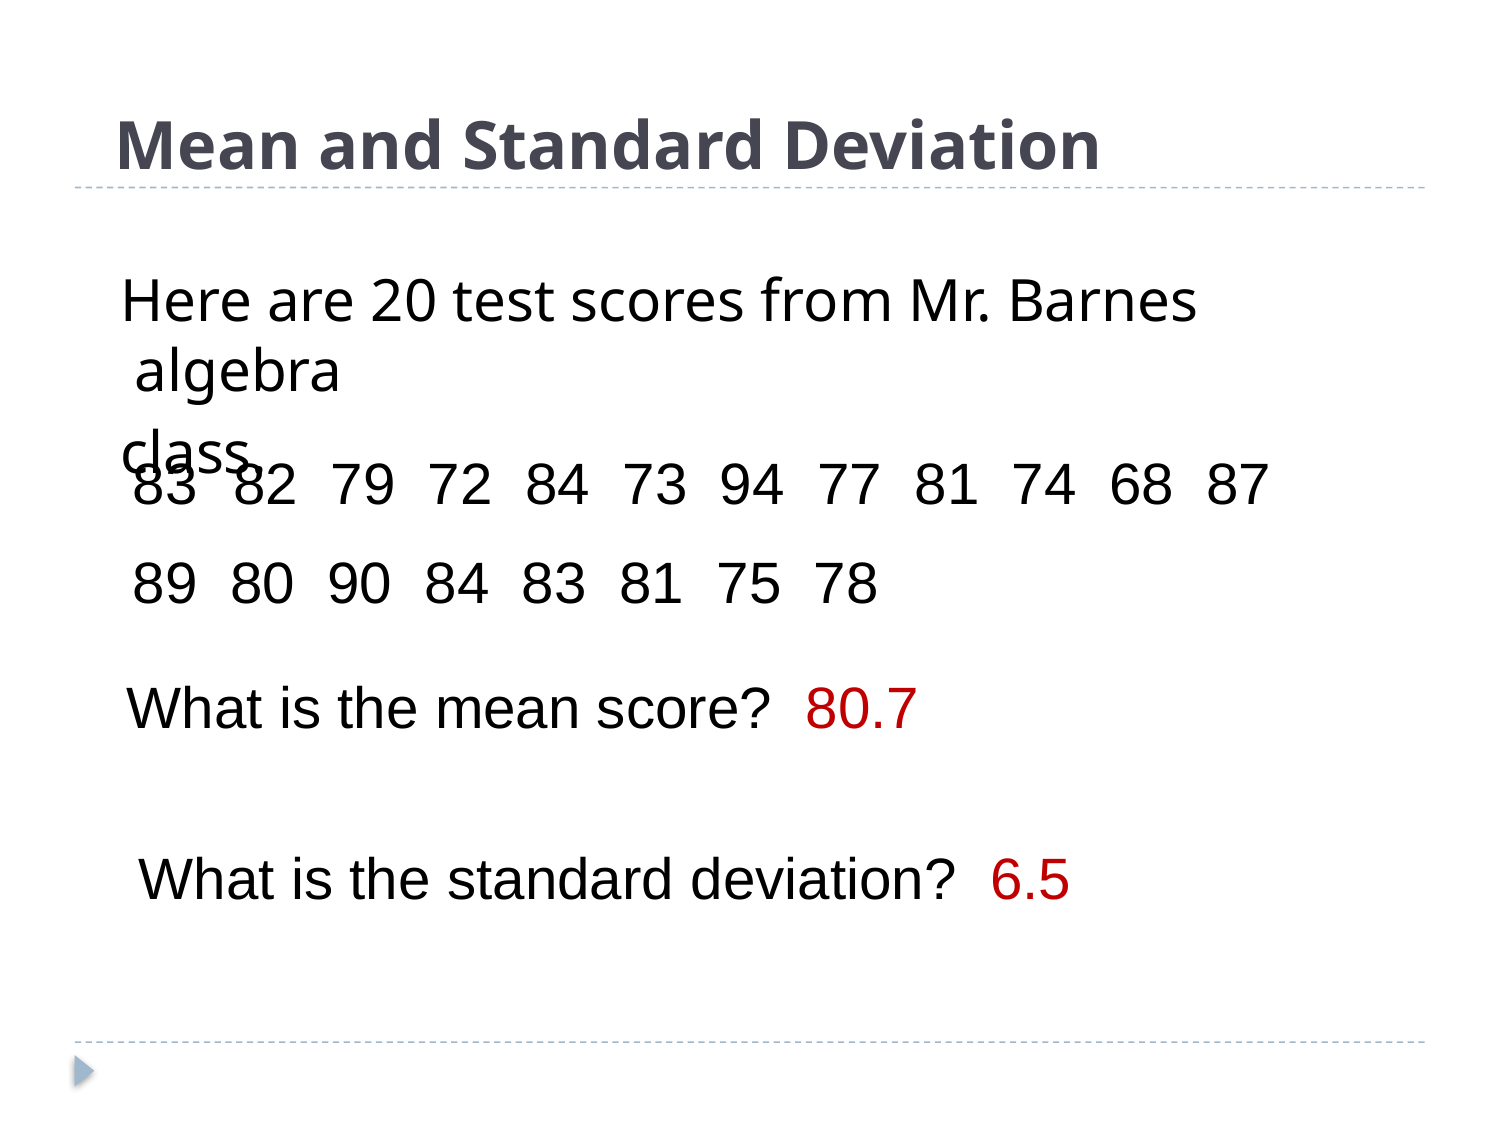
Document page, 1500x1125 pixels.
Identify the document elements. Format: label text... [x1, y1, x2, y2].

text_box What is the standard deviation? 6.5 [124, 834, 1300, 919]
list Here are 20 test scores from Mr. Barnes algebra class. [75, 255, 1436, 1024]
text_box 82 79 72 84 73 94 77 81 74 68 87 89 80 90 84 83 81 75 78 [117, 438, 1435, 623]
title Mean and Standard Deviation [100, 45, 1300, 191]
text_box What is the mean score? 80.7 [112, 663, 1376, 748]
